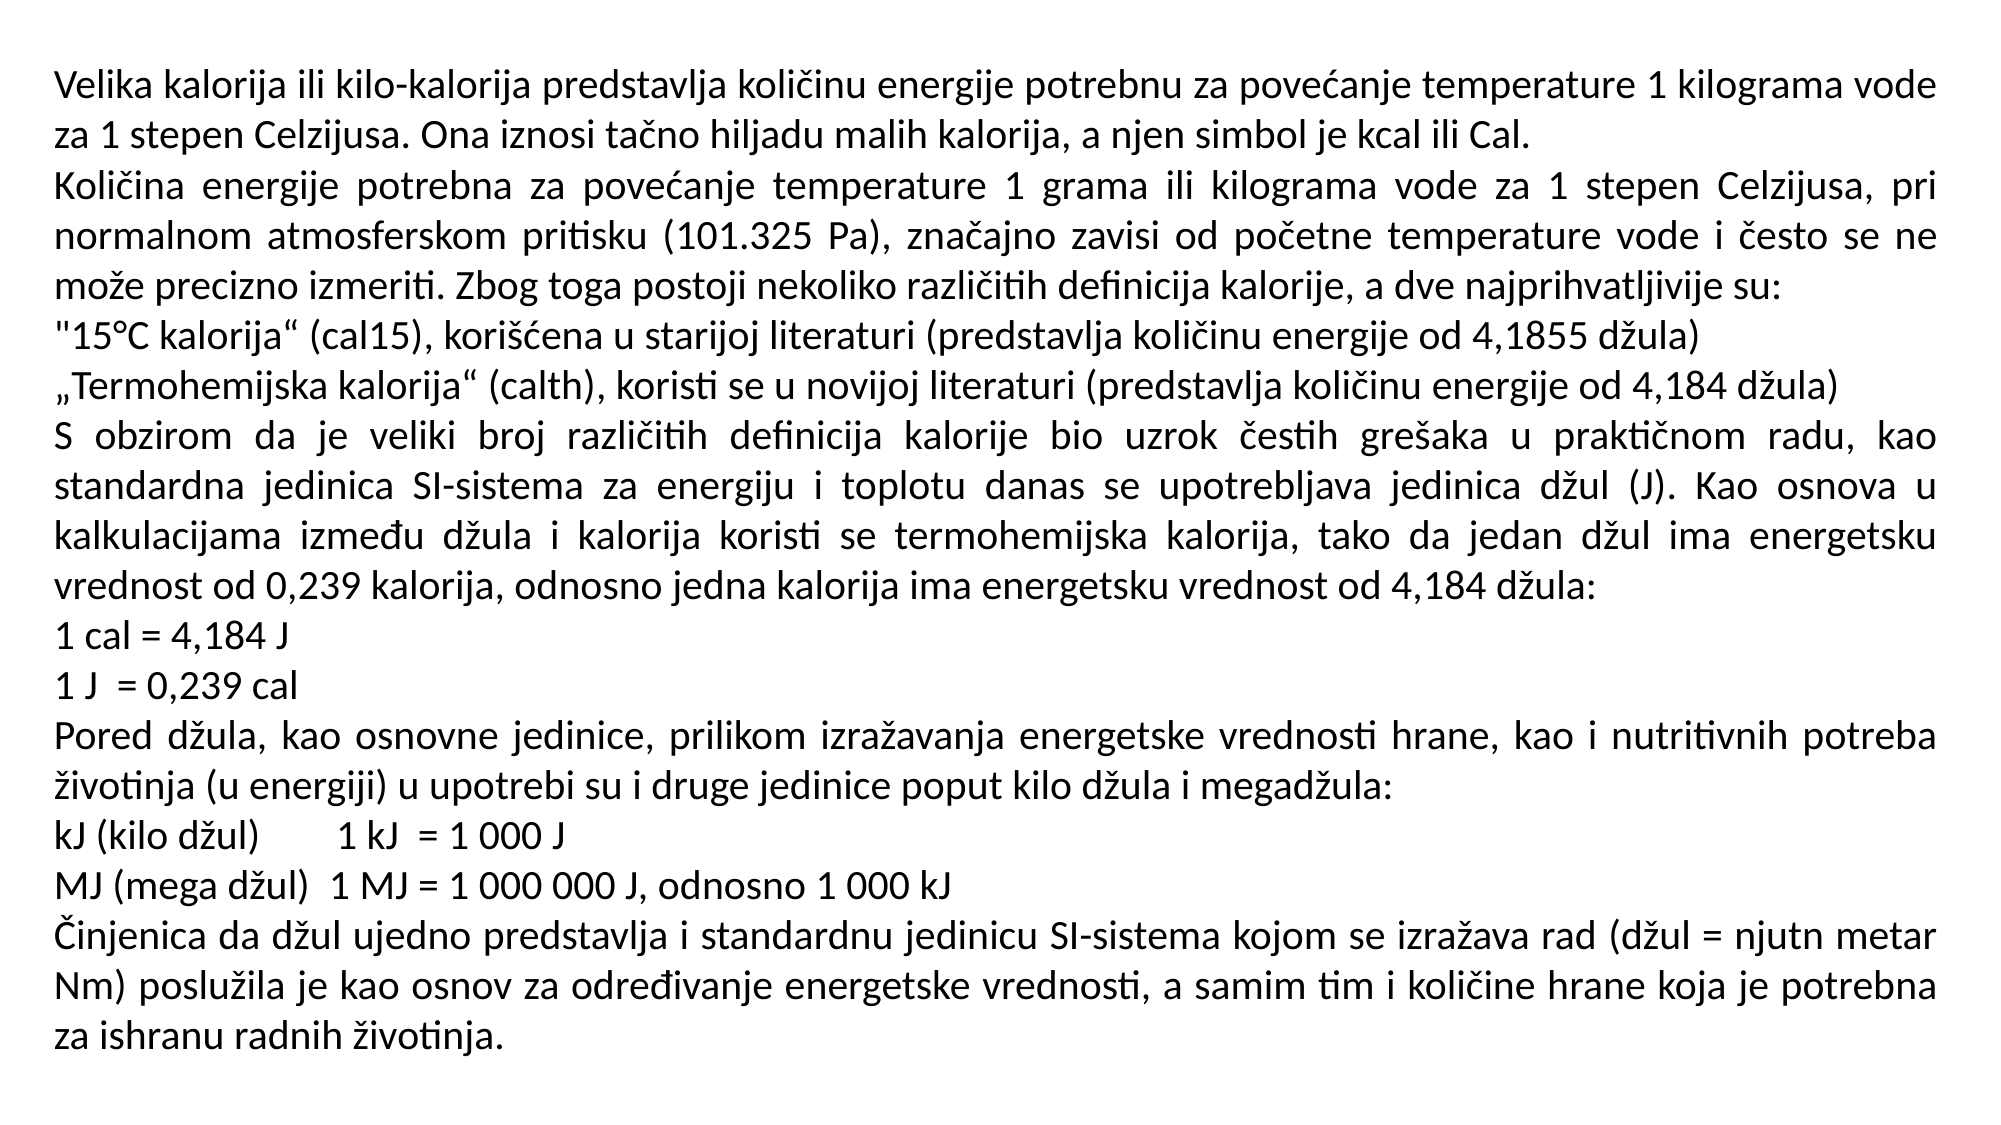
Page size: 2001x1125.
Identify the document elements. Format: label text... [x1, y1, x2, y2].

text_box Velika kalorija ili kilo-kalorija predstavlja količinu energije potrebnu za povećanje temperature 1 kilograma vode za 1 stepen Celzijusa. Ona iznosi tačno hiljadu malih kalorija, a njen simbol je kcal ili Cal. Količina energije potrebna za povećanje temperature 1 grama ili kilograma vode za 1 stepen Celzijusa, pri normalnom atmosferskom pritisku (101.325 Pa), značajno zavisi od početne temperature vode i često se ne može precizno izmeriti. Zbog toga postoji nekoliko različitih definicija kalorije, a dve najprihvatljivije su: "15°C kalorija“ (cal15), korišćena u starijoj literaturi (predstavlja količinu energije od 4,1855 džula) „Termohemijska kalorija“ (calth), koristi se u novijoj literaturi (predstavlja količinu energije od 4,184 džula) S obzirom da je veliki broj različitih definicija kalorije bio uzrok čestih grešaka u praktičnom radu, kao standardna jedinica SI-sistema za energiju i toplotu danas se upotrebljava jedinica džul (J). Kao osnova u kalkulacijama između džula i kalorija koristi se termohemijska kalorija, tako da jedan džul ima energetsku vrednost od 0,239 kalorija, odnosno jedna kalorija ima energetsku vrednost od 4,184 džula: 1 cal = 4,184 J 1 J = 0,239 cal Pored džula, kao osnovne jedinice, prilikom izražavanja energetske vrednosti hrane, kao i nutritivnih potreba životinja (u energiji) u upotrebi su i druge jedinice poput kilo džula i megadžula: kJ (kilo džul) 1 kJ = 1 000 J MJ (mega džul) 1 MJ = 1 000 000 J, odnosno 1 000 kJ Činjenica da džul ujedno predstavlja i standardnu jedinicu SI-sistema kojom se izražava rad (džul = njutn metar Nm) poslužila je kao osnov za određivanje energetske vrednosti, a samim tim i količine hrane koja je potrebna za ishranu radnih životinja. [39, 49, 1954, 1066]
